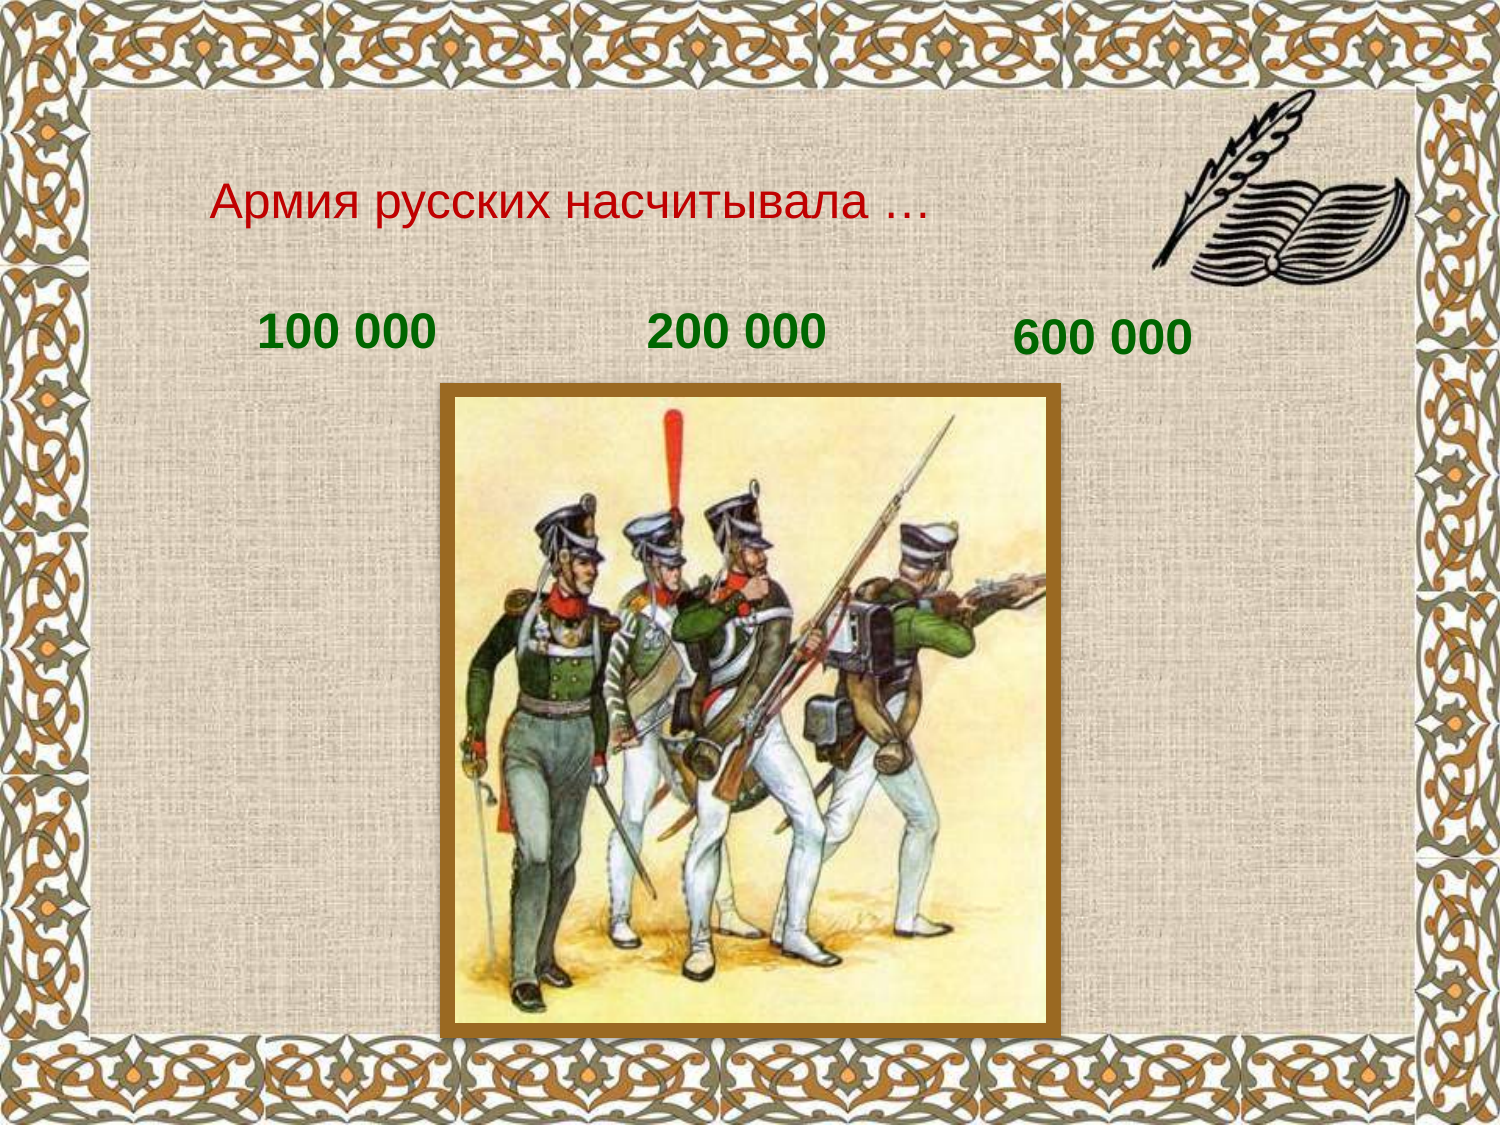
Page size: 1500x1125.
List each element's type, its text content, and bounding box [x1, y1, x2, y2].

text_box Армия русских насчитывала … [194, 160, 1128, 236]
text_box 600 000 [998, 297, 1376, 373]
text_box 100 000 [242, 290, 561, 366]
picture [0, 0, 1500, 1125]
text_box 200 000 [631, 290, 999, 366]
